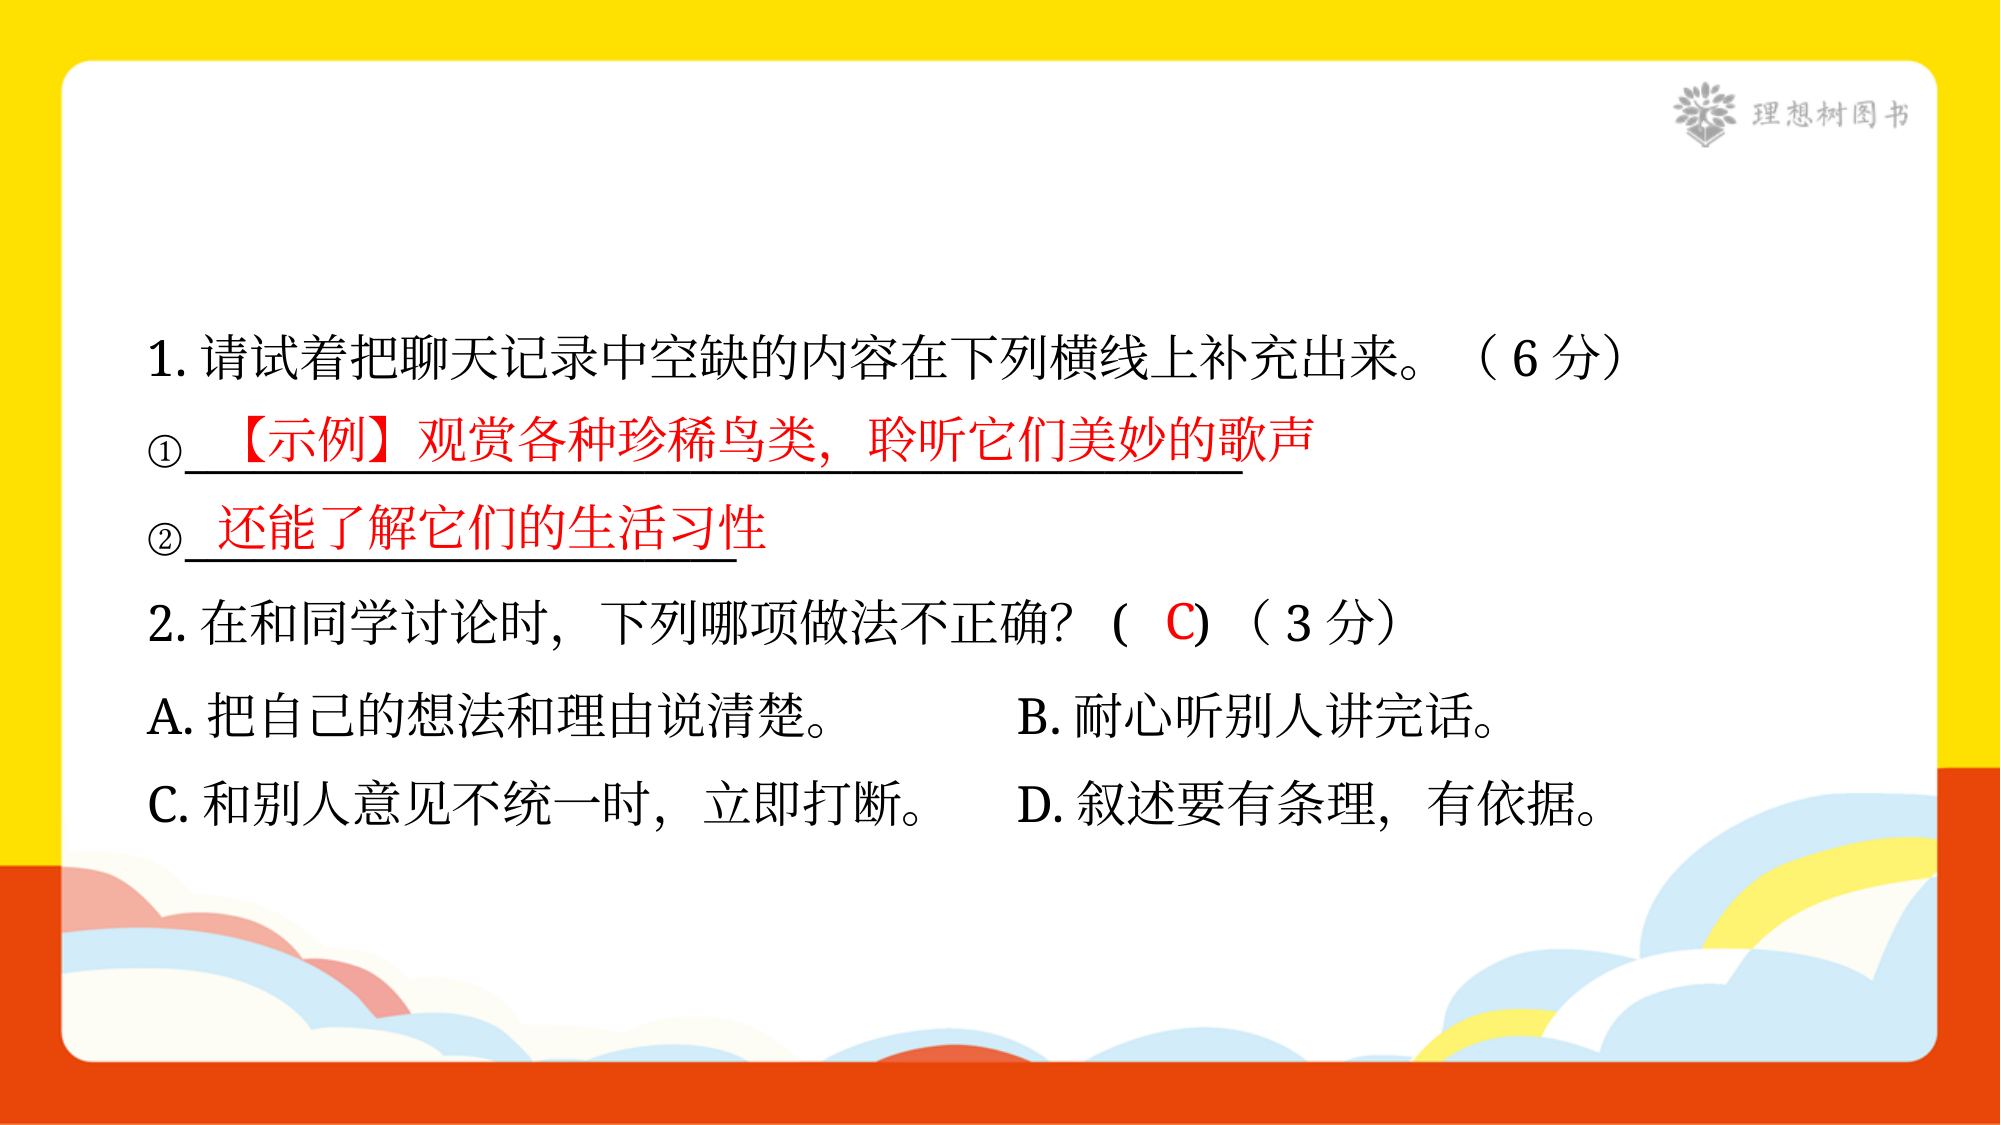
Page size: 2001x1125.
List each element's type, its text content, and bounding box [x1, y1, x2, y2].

text_box 还能了解它们的生活习性 [199, 469, 786, 548]
text_box A.把自己的想法和理由说清楚。 B.耐心听别人讲完话。 C.和别人意见不统一时，立即打断。 D.叙述要有条理，有依据。 [146, 652, 1851, 823]
text_box 1.请试着把聊天记录中空缺的内容在下列横线上补充出来。（6分） ①______________________________________________ ②________________________ [146, 294, 1851, 556]
text_box 2.在和同学讨论时，下列哪项做法不正确？( )（3分） [146, 563, 1851, 642]
text_box 【示例】观赏各种珍稀鸟类，聆听它们美妙的歌声 [199, 381, 1336, 460]
text_box C [1149, 562, 1211, 640]
picture [0, 0, 2000, 1125]
